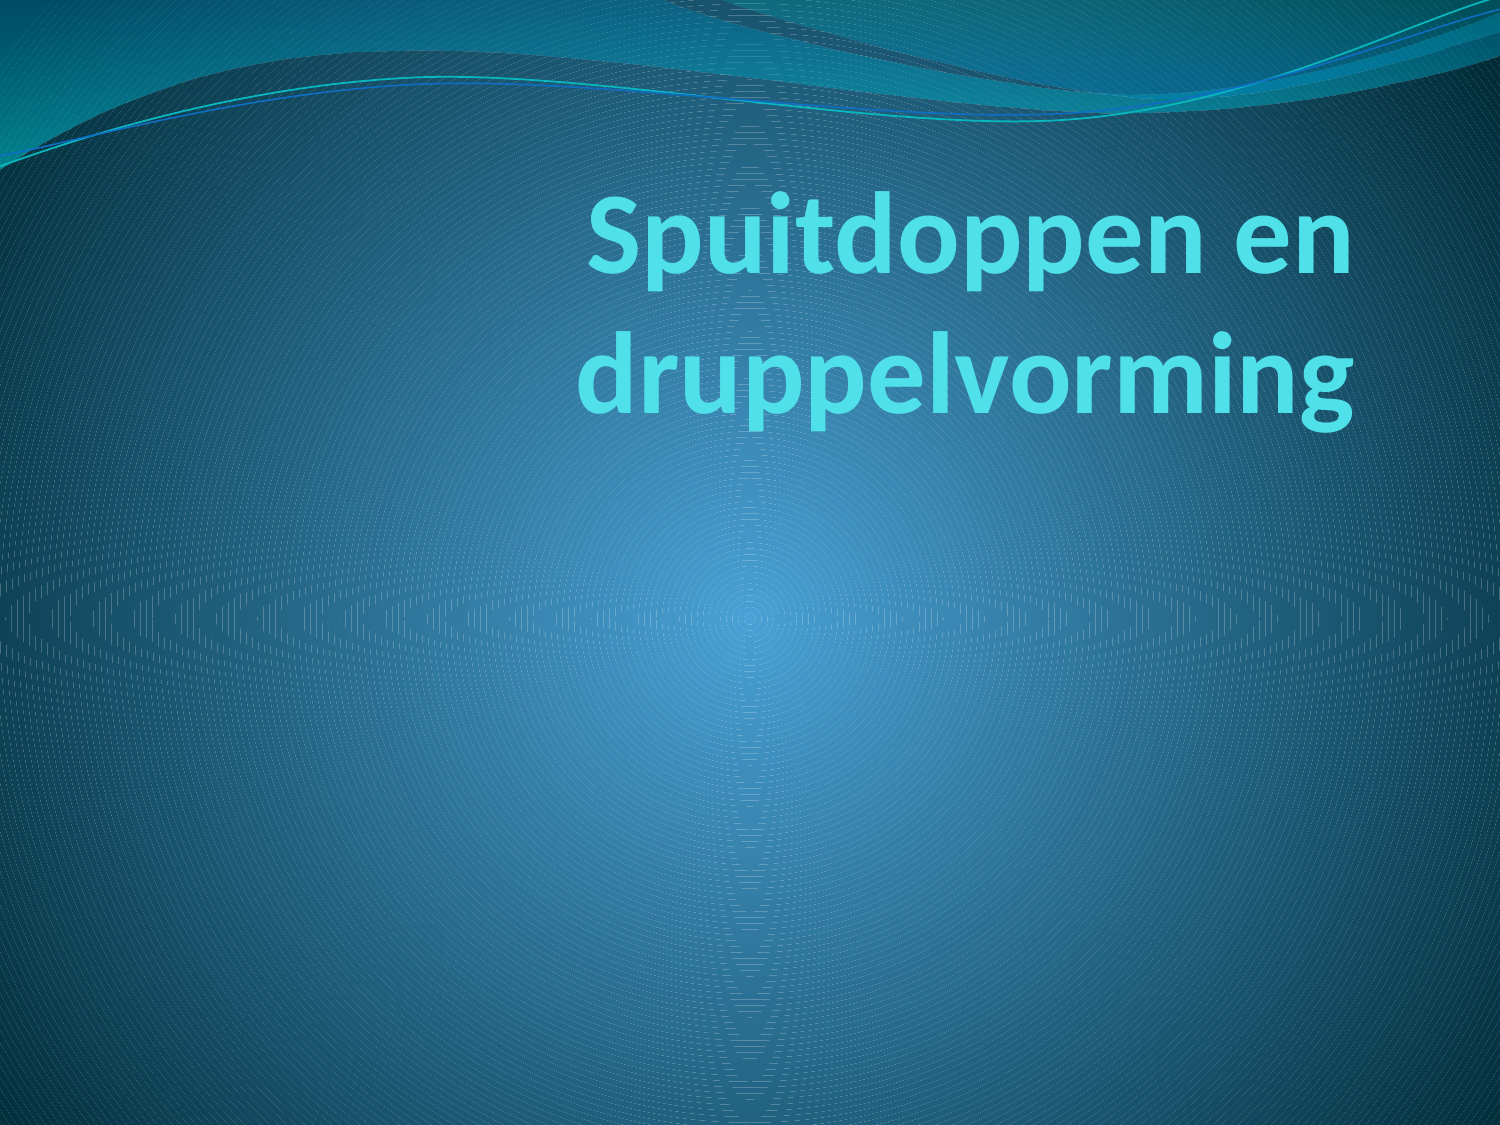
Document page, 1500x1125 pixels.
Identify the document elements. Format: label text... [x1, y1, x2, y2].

title Spuitdoppen en druppelvorming [70, 137, 1359, 438]
